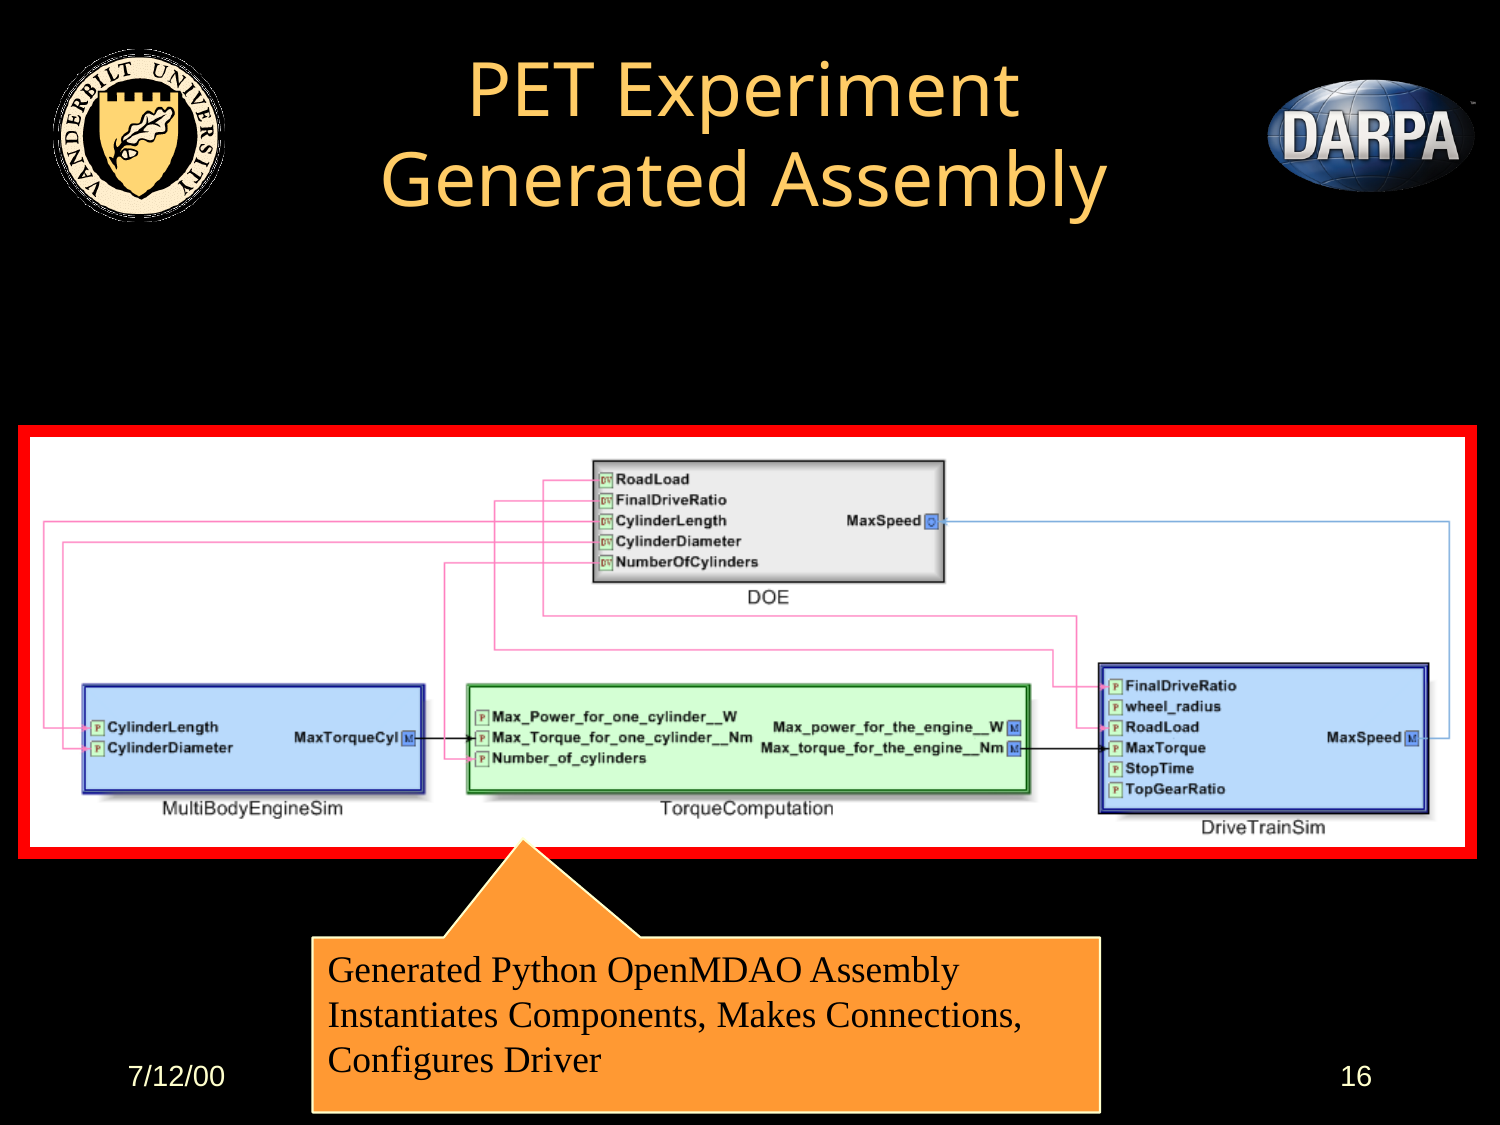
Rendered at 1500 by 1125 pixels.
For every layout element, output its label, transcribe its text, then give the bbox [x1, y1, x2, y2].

text_box Generated Python OpenMDAO Assembly Instantiates Components, Makes Connections, Configures Driver [312, 856, 1101, 1113]
picture [53, 49, 225, 222]
picture [1264, 77, 1478, 194]
slide_number 16 [1101, 1037, 1388, 1113]
title PET Experiment Generated Assembly [224, 62, 1263, 201]
picture [30, 437, 1465, 848]
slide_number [112, 1037, 312, 1113]
